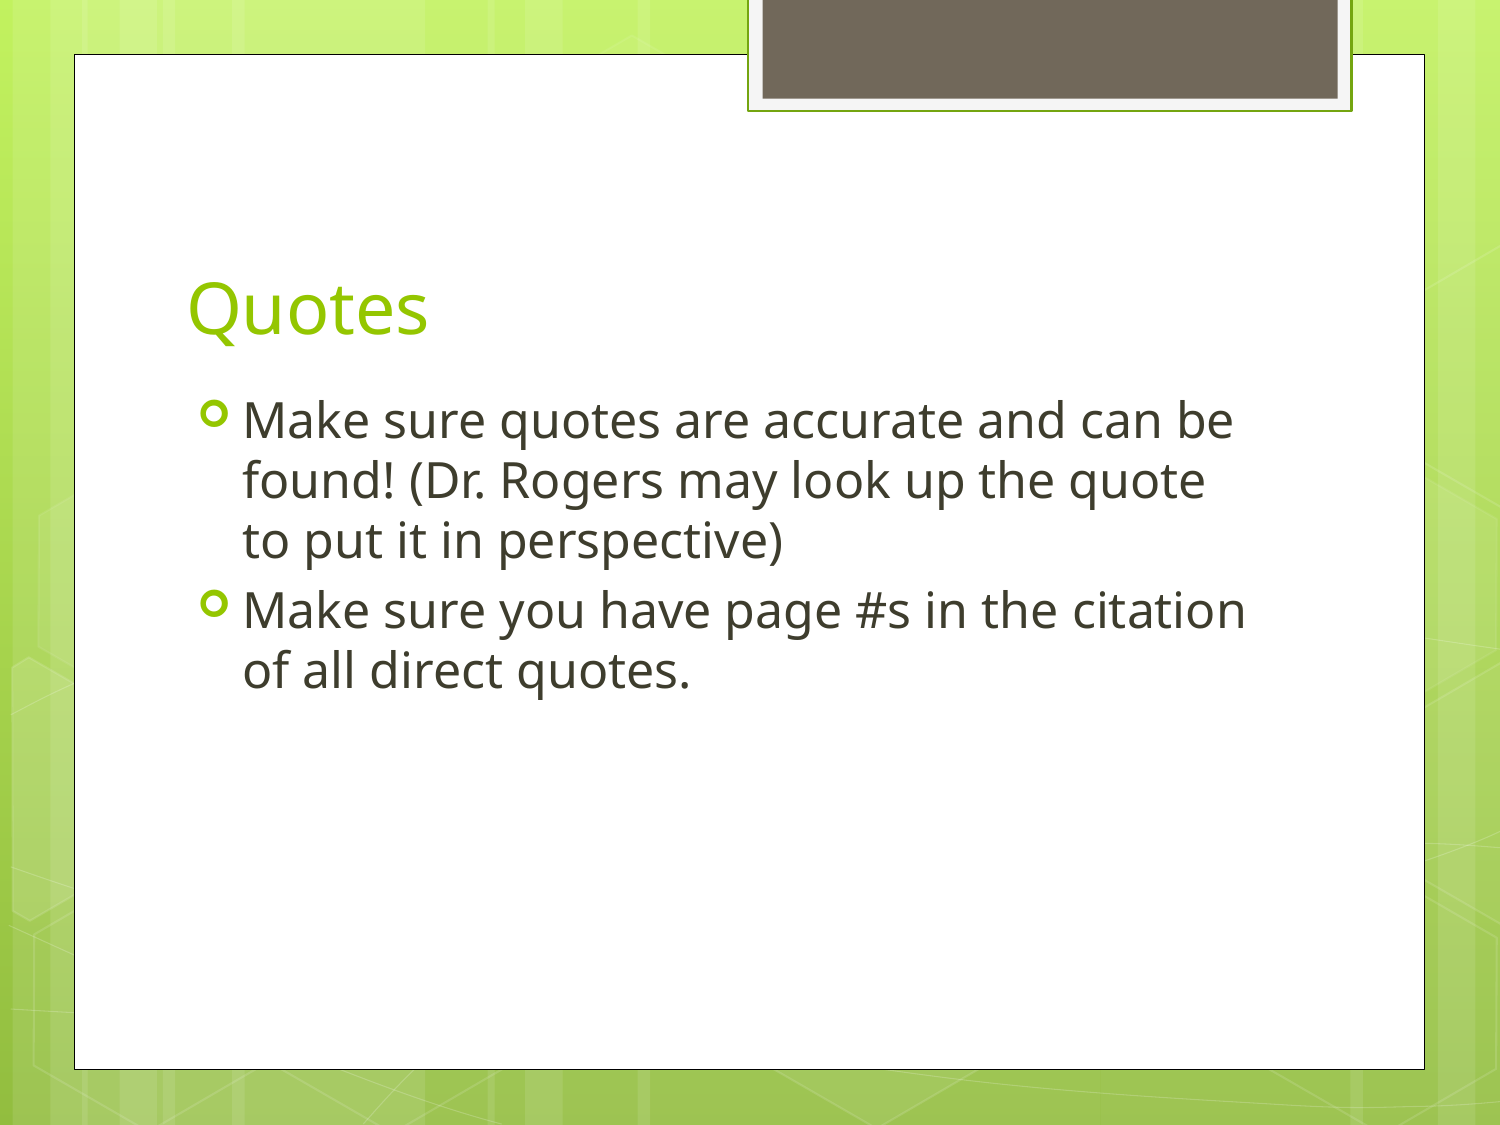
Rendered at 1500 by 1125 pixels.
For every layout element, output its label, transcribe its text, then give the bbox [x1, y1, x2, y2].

title Quotes [171, 168, 1324, 357]
list Make sure quotes are accurate and can be found! (Dr. Rogers may look up the quote to put it in perspective) Make sure you have page #s in the citation of all direct quotes. [171, 381, 1283, 957]
